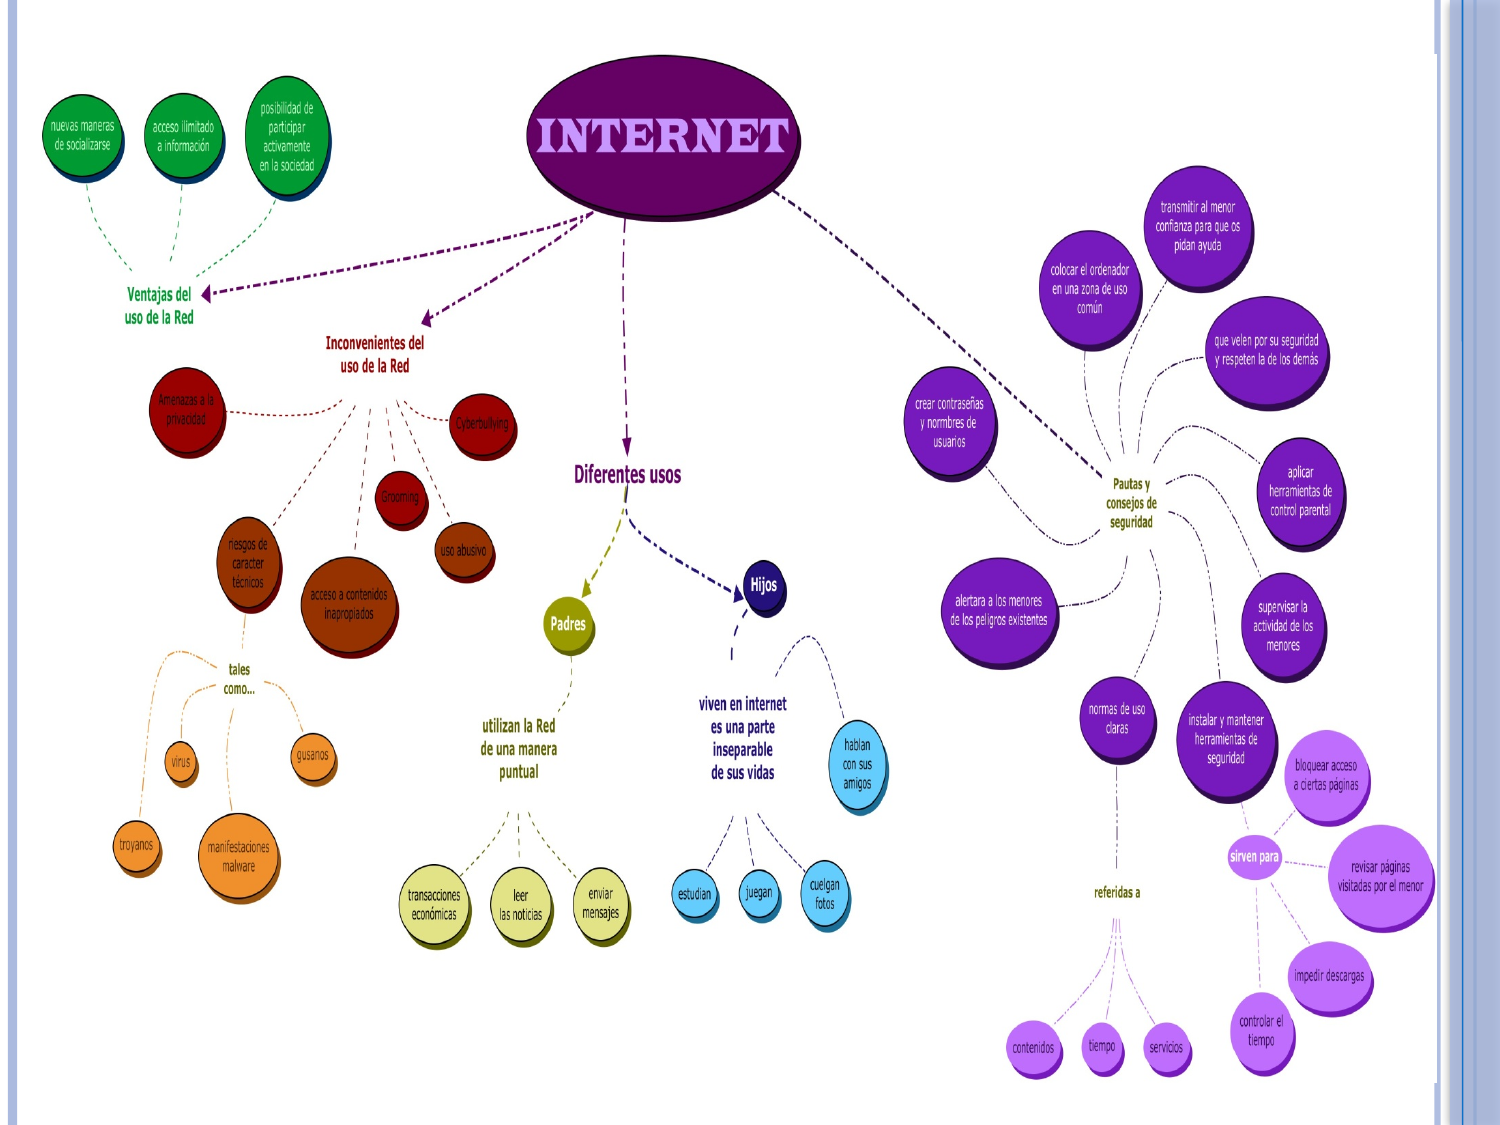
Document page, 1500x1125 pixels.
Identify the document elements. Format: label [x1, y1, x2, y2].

picture [40, 53, 1437, 1083]
